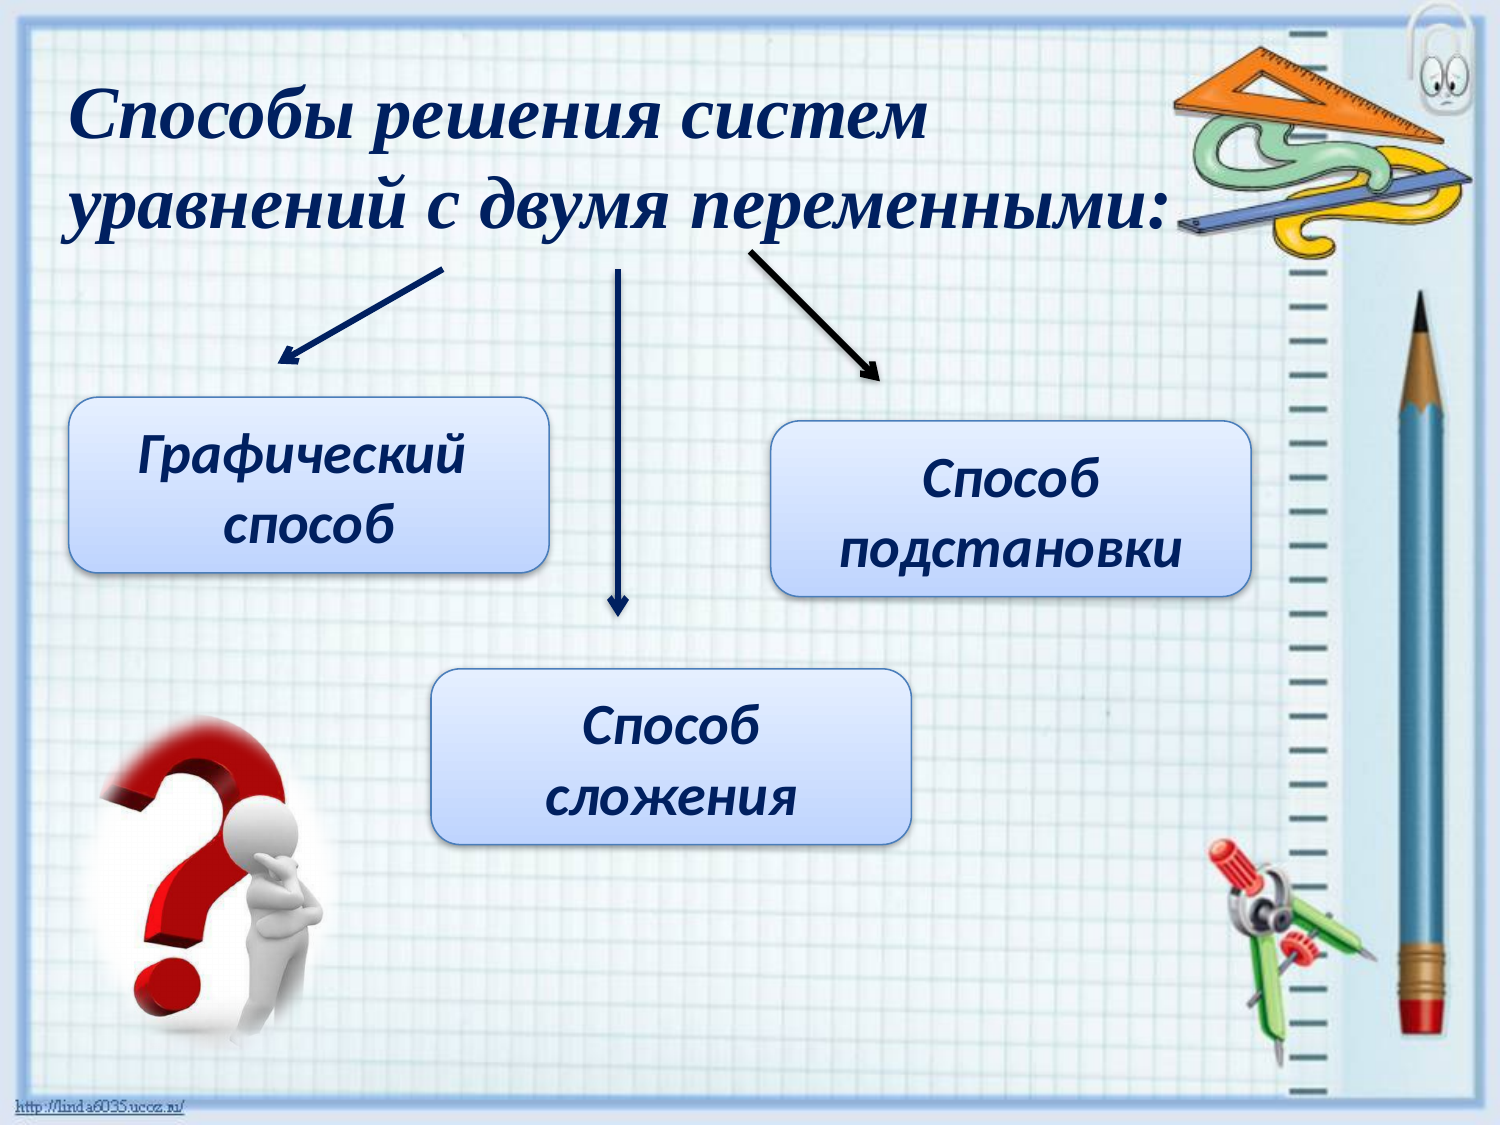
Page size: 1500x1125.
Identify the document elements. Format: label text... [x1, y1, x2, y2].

text_box Способ сложения [430, 668, 913, 822]
title Способы решения систем уравнений с двумя переменными: [53, 54, 1236, 252]
text_box [395, 822, 1146, 898]
text_box Графический способ [67, 396, 550, 574]
list [75, 339, 1300, 1005]
picture [0, 0, 1500, 1125]
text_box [277, 268, 444, 364]
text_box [749, 251, 881, 382]
text_box Способ подстановки [769, 420, 1252, 598]
